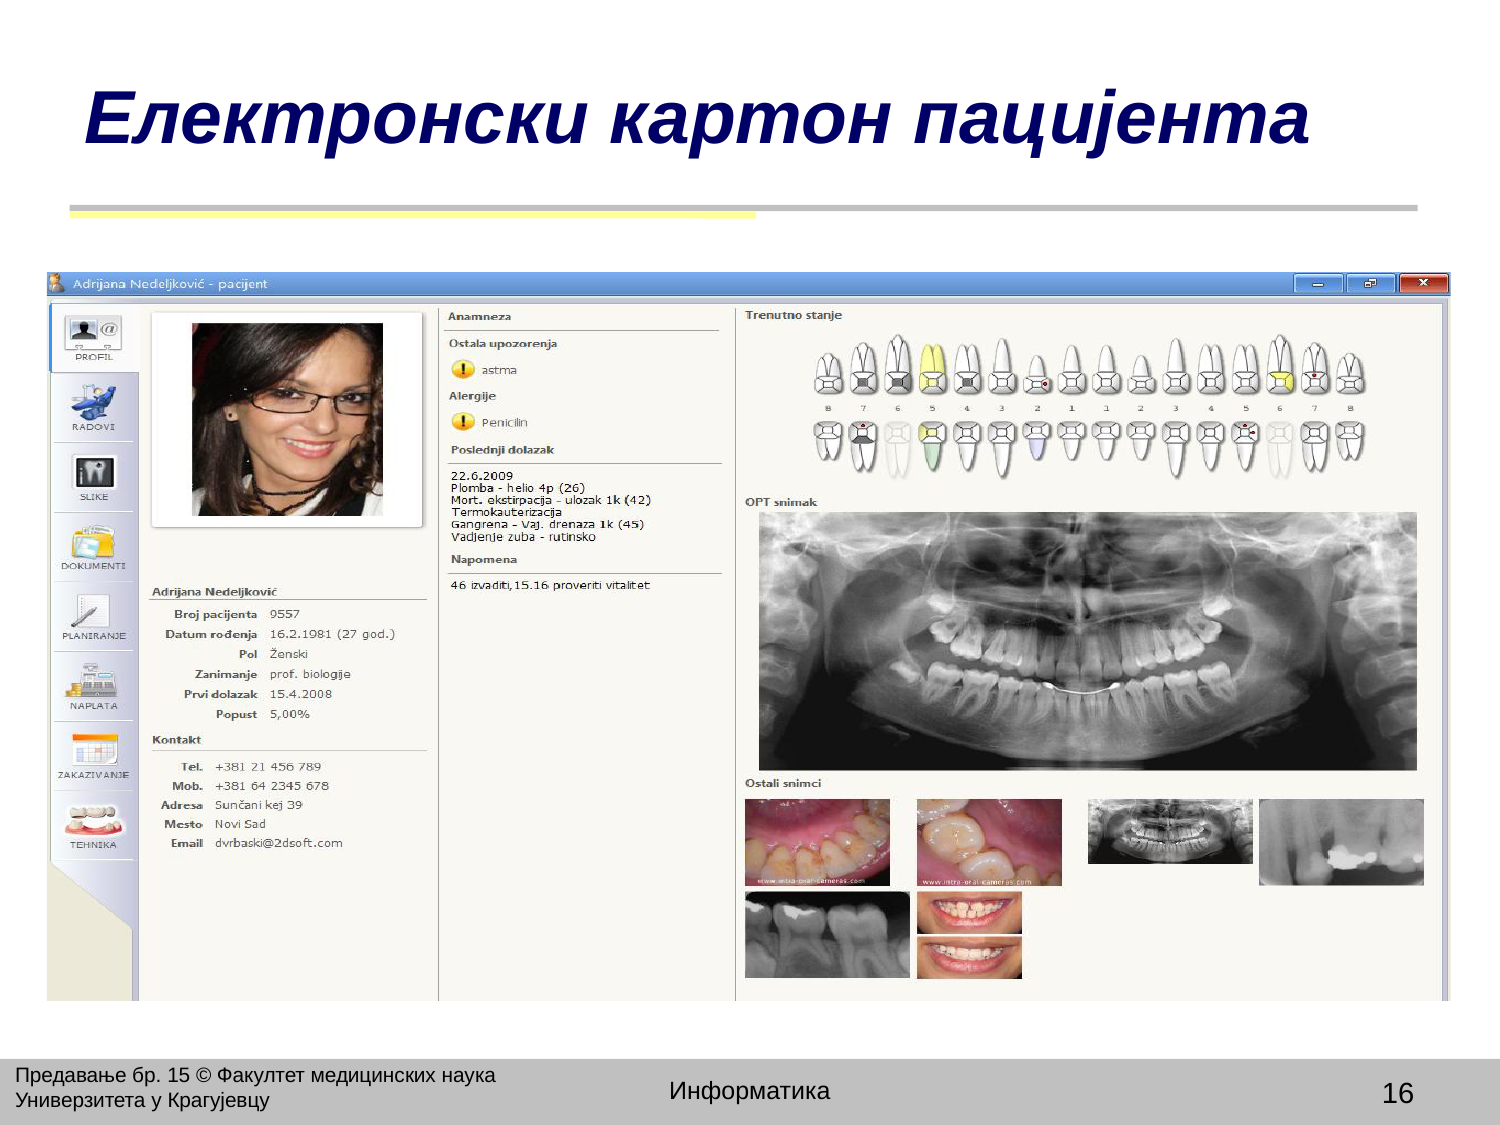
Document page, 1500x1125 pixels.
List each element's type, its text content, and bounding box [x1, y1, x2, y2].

footer Информатика [512, 1066, 988, 1125]
title Електронски картон пацијента [69, 19, 1426, 208]
picture [46, 272, 1452, 1001]
slide_number Предавање бр. 15 © Факултет медицинских наука Универзитета у Крагујевцу [0, 1053, 634, 1108]
slide_number 16 [1079, 1066, 1430, 1125]
